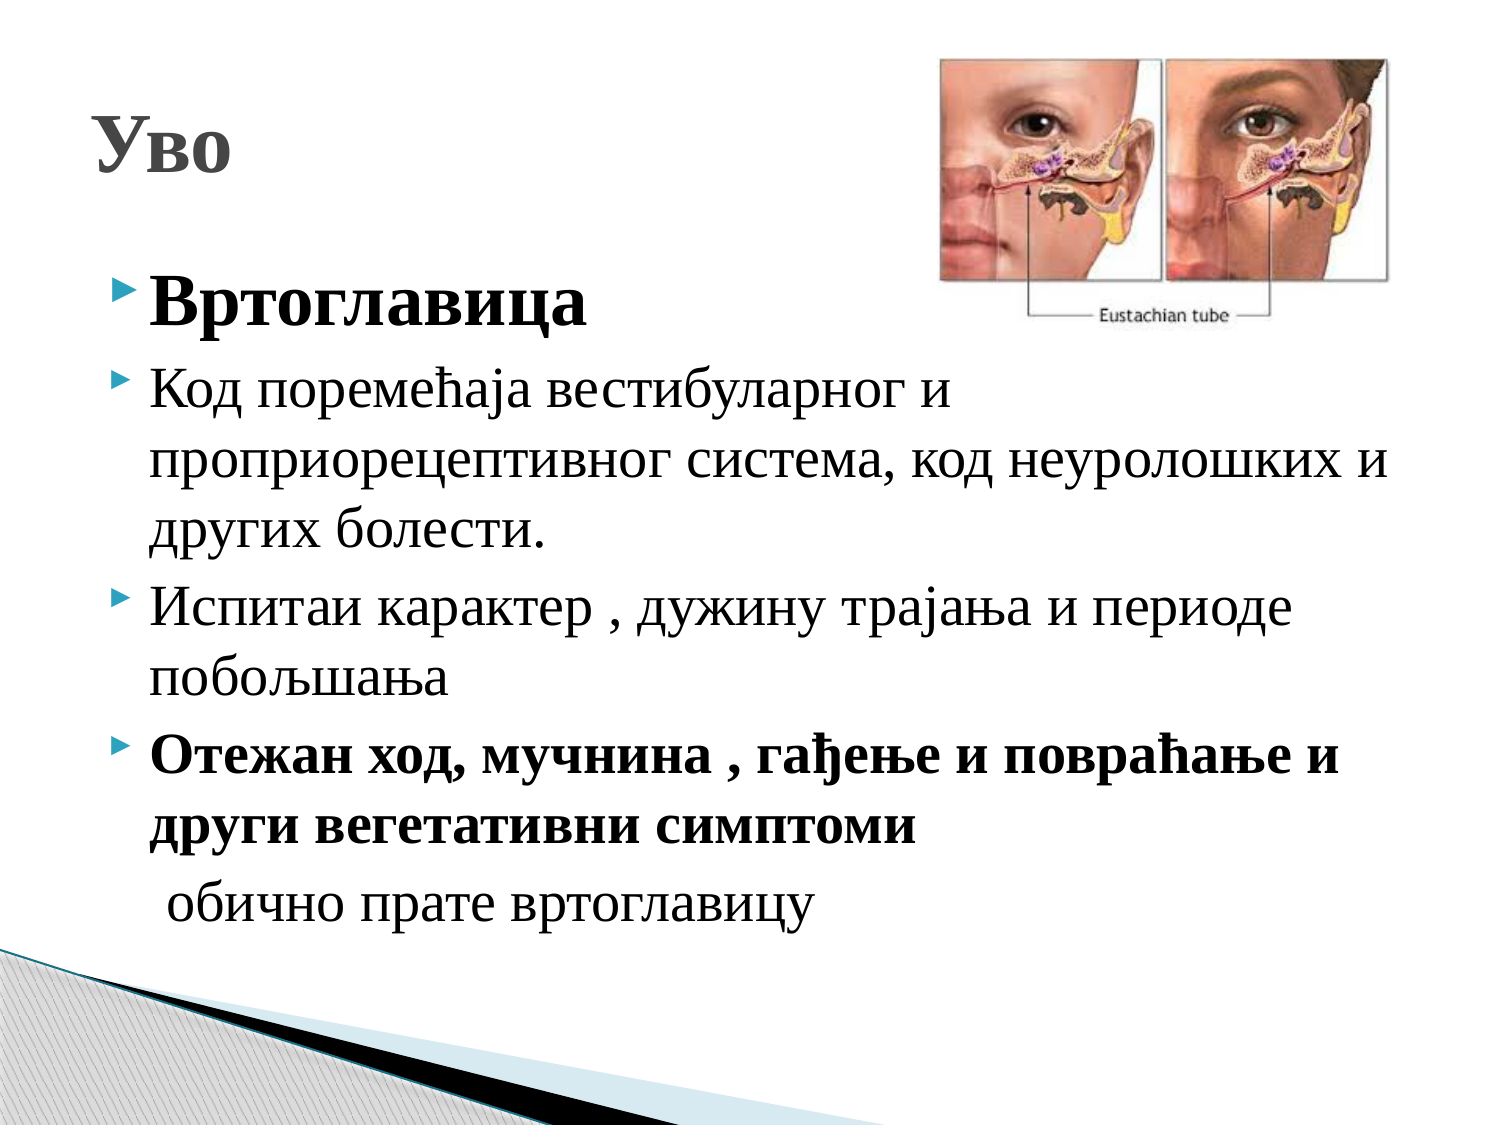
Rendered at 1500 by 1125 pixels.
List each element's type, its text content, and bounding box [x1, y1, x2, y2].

list Вртоглавица Код поремећаја вестибуларног и проприорецептивног система, код неуролошких и других болести. Испитаи карактер , дужину трајања и периоде побољшања Отежан ход, мучнина , гађење и повраћање и други вегетативни симптоми обично прате вртоглавицу [74, 242, 1426, 986]
picture [937, 58, 1391, 331]
title Уво [75, 45, 1425, 233]
